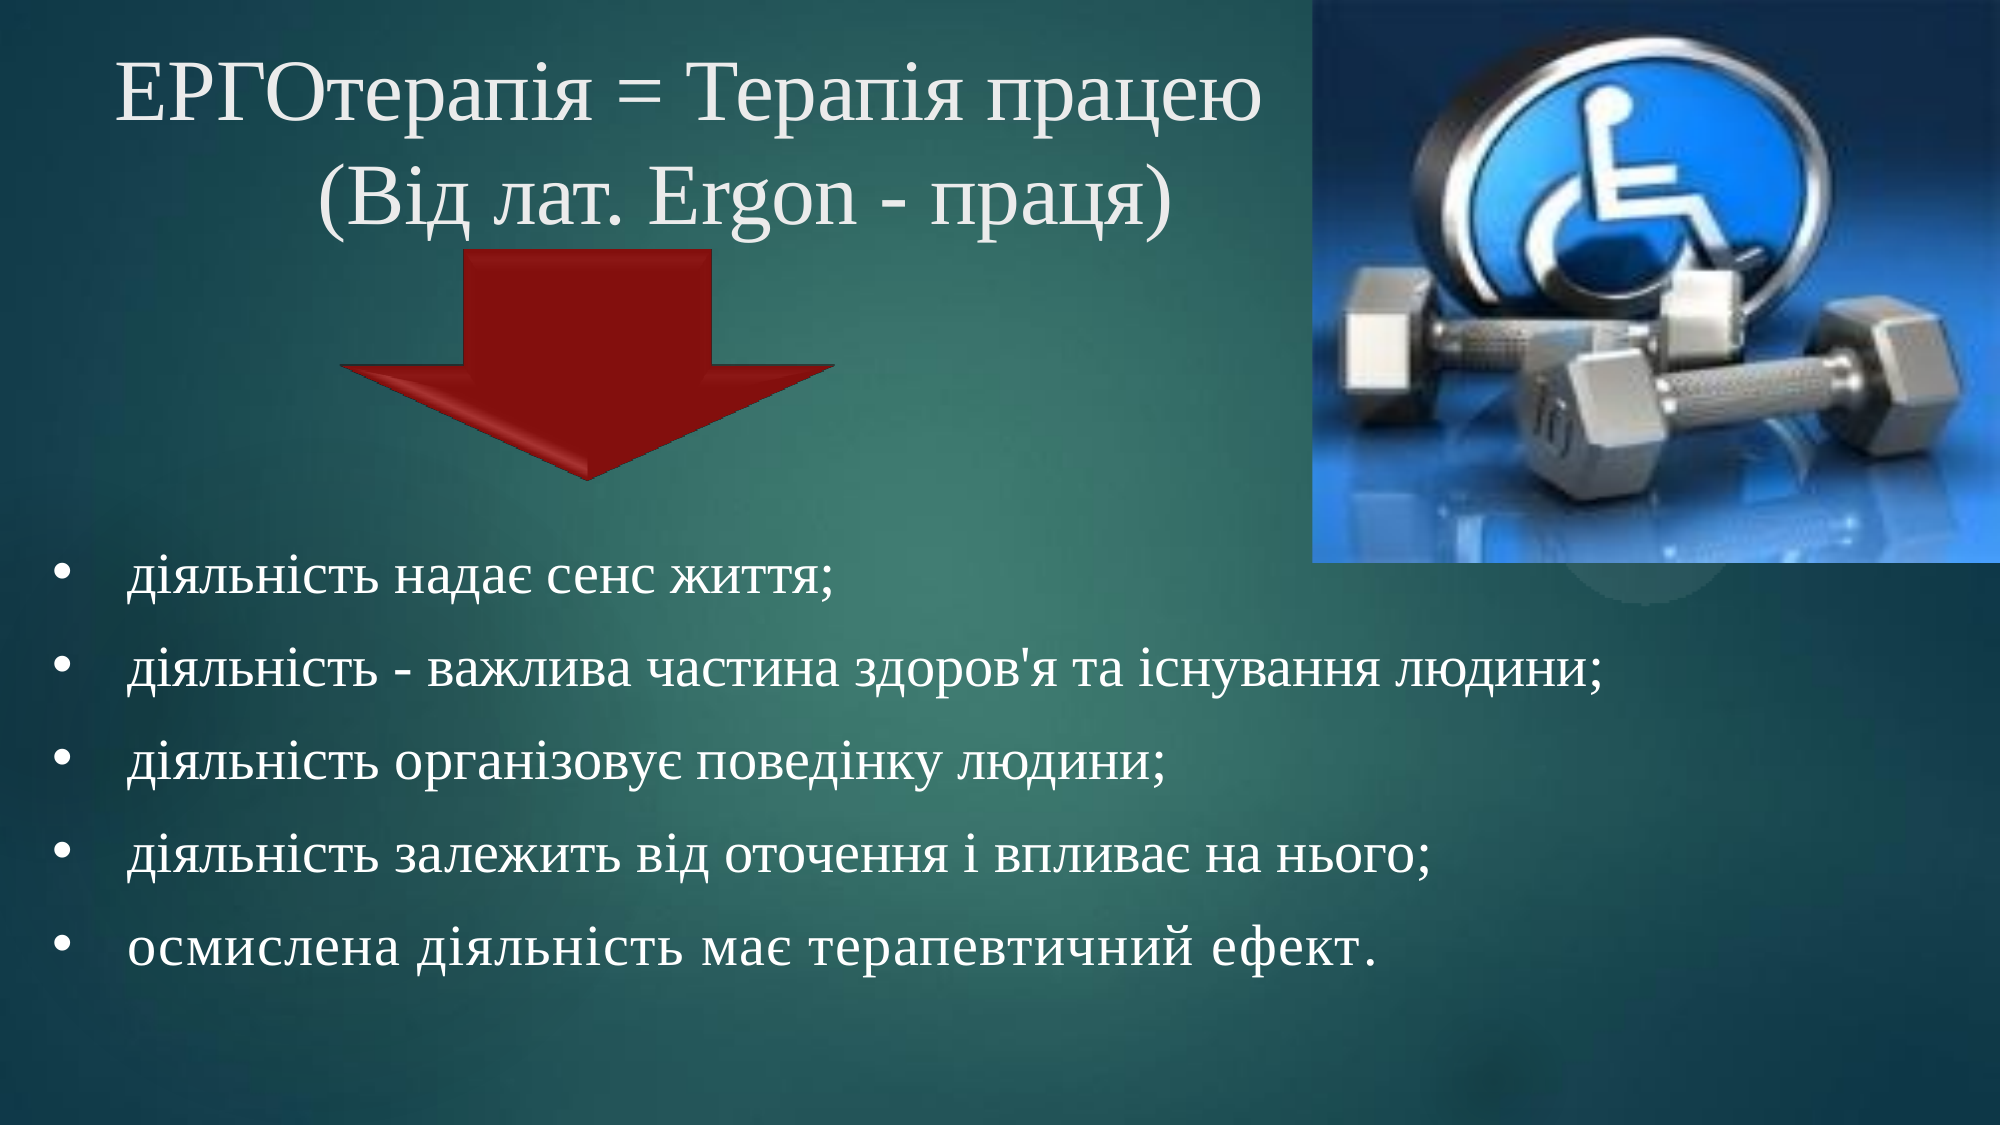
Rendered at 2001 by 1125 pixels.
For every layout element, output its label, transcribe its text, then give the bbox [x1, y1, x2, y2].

text_box [337, 247, 837, 484]
text_box [1312, 0, 2000, 563]
picture [0, 0, 2000, 1125]
title ЕРГОтерапія = Терапія працею (Від лат. Ergon - праця) [112, 30, 1312, 243]
text_box діяльність надає сенс життя; діяльність - важлива частина здоров'я та існування людини; діяльність організовує поведінку людини; діяльність залежить від оточення і впливає на нього; осмислена діяльність має терапевтичний ефект. [50, 512, 1674, 978]
